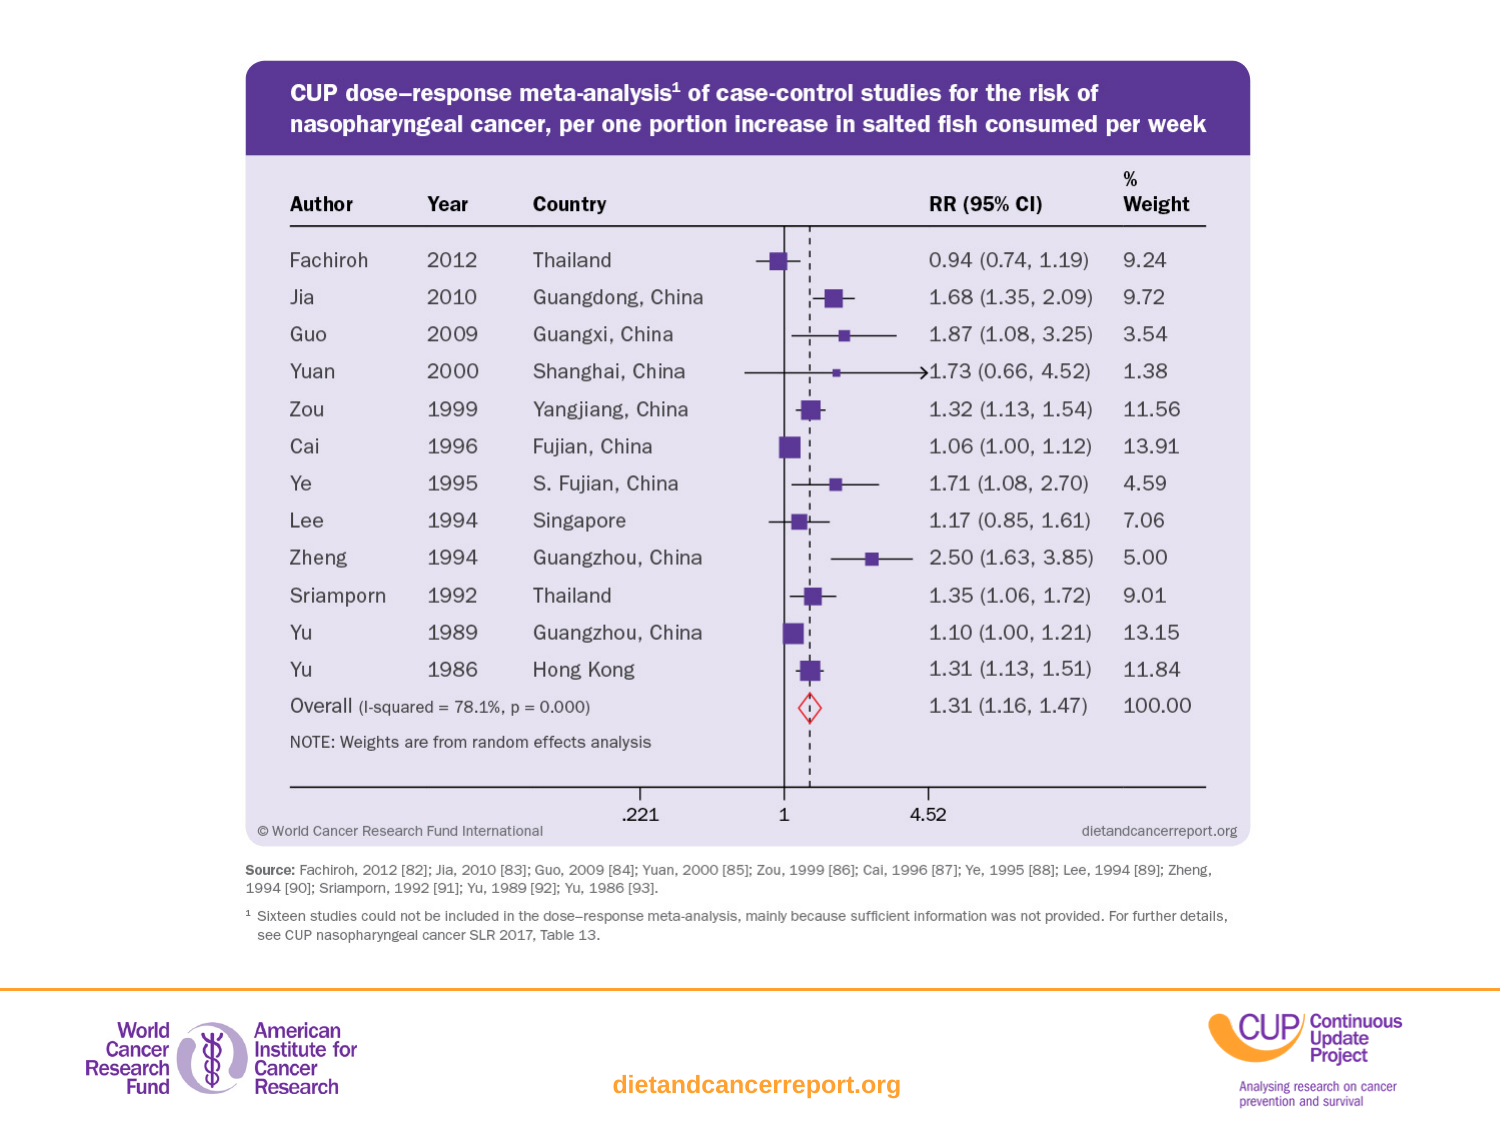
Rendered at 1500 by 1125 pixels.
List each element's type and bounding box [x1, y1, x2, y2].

picture [1207, 1013, 1403, 1109]
picture [86, 1022, 357, 1094]
picture [216, 31, 1280, 969]
